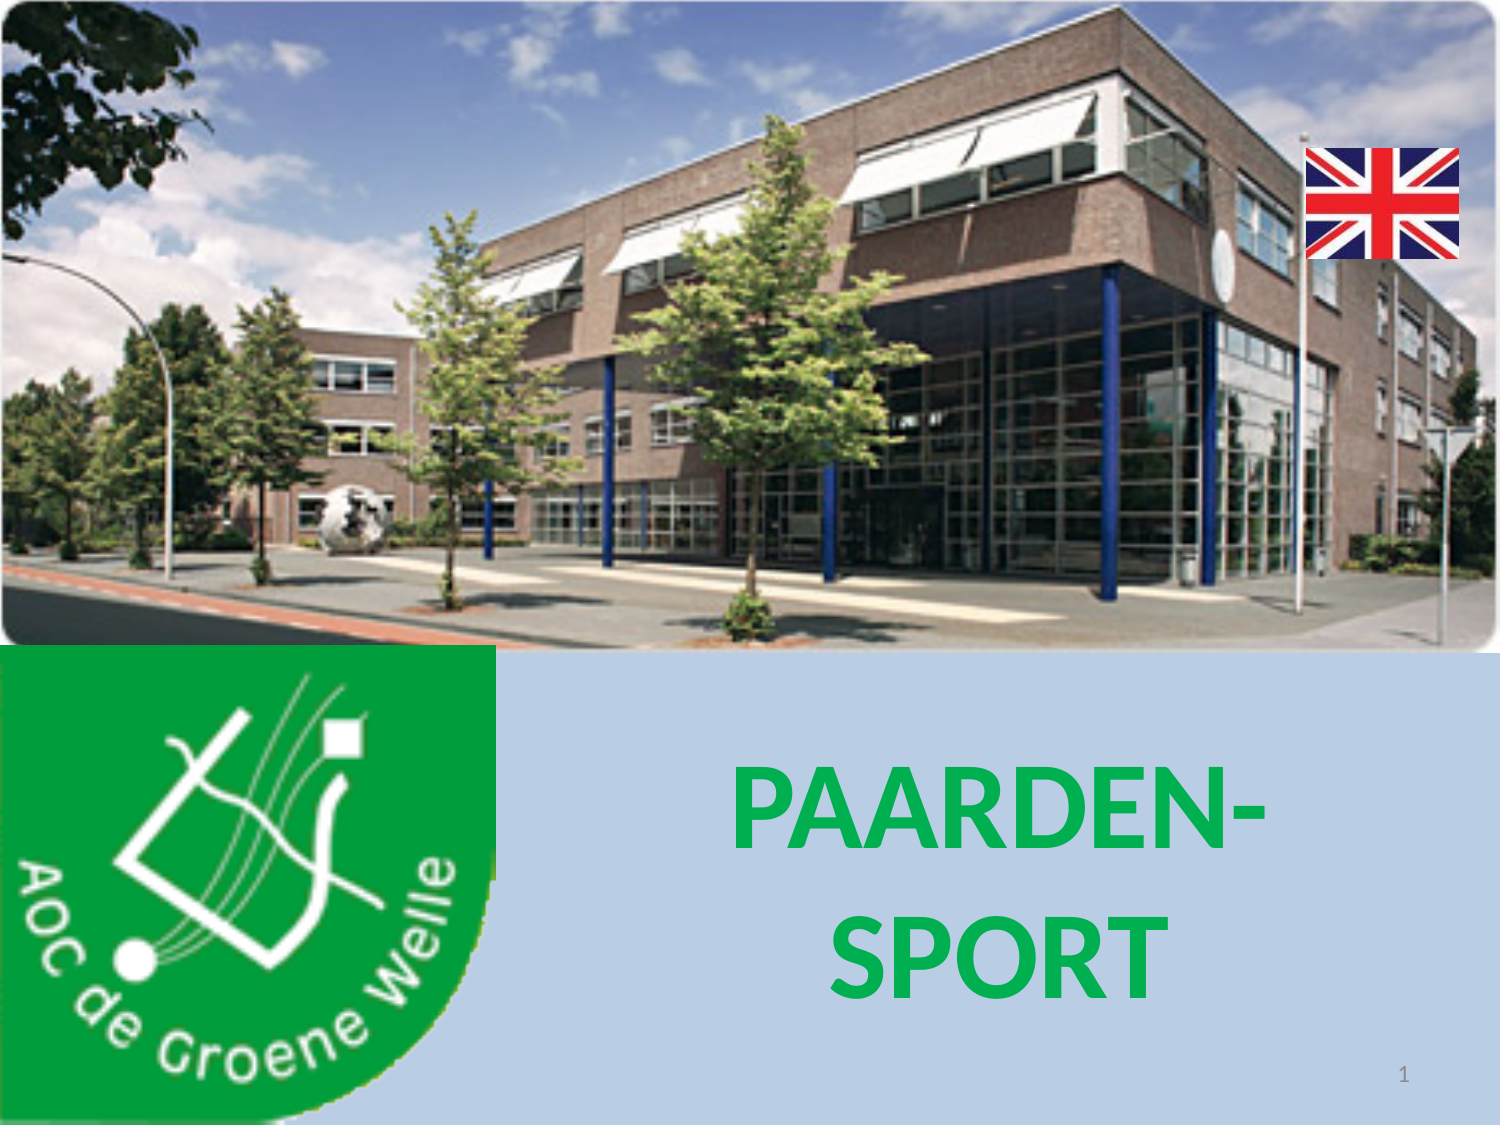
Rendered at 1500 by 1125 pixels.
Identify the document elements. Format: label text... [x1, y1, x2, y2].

slide_number 1 [1074, 1042, 1425, 1103]
text_box PAARDEN- SPORT [500, 715, 1500, 1031]
picture [0, 0, 1500, 1125]
